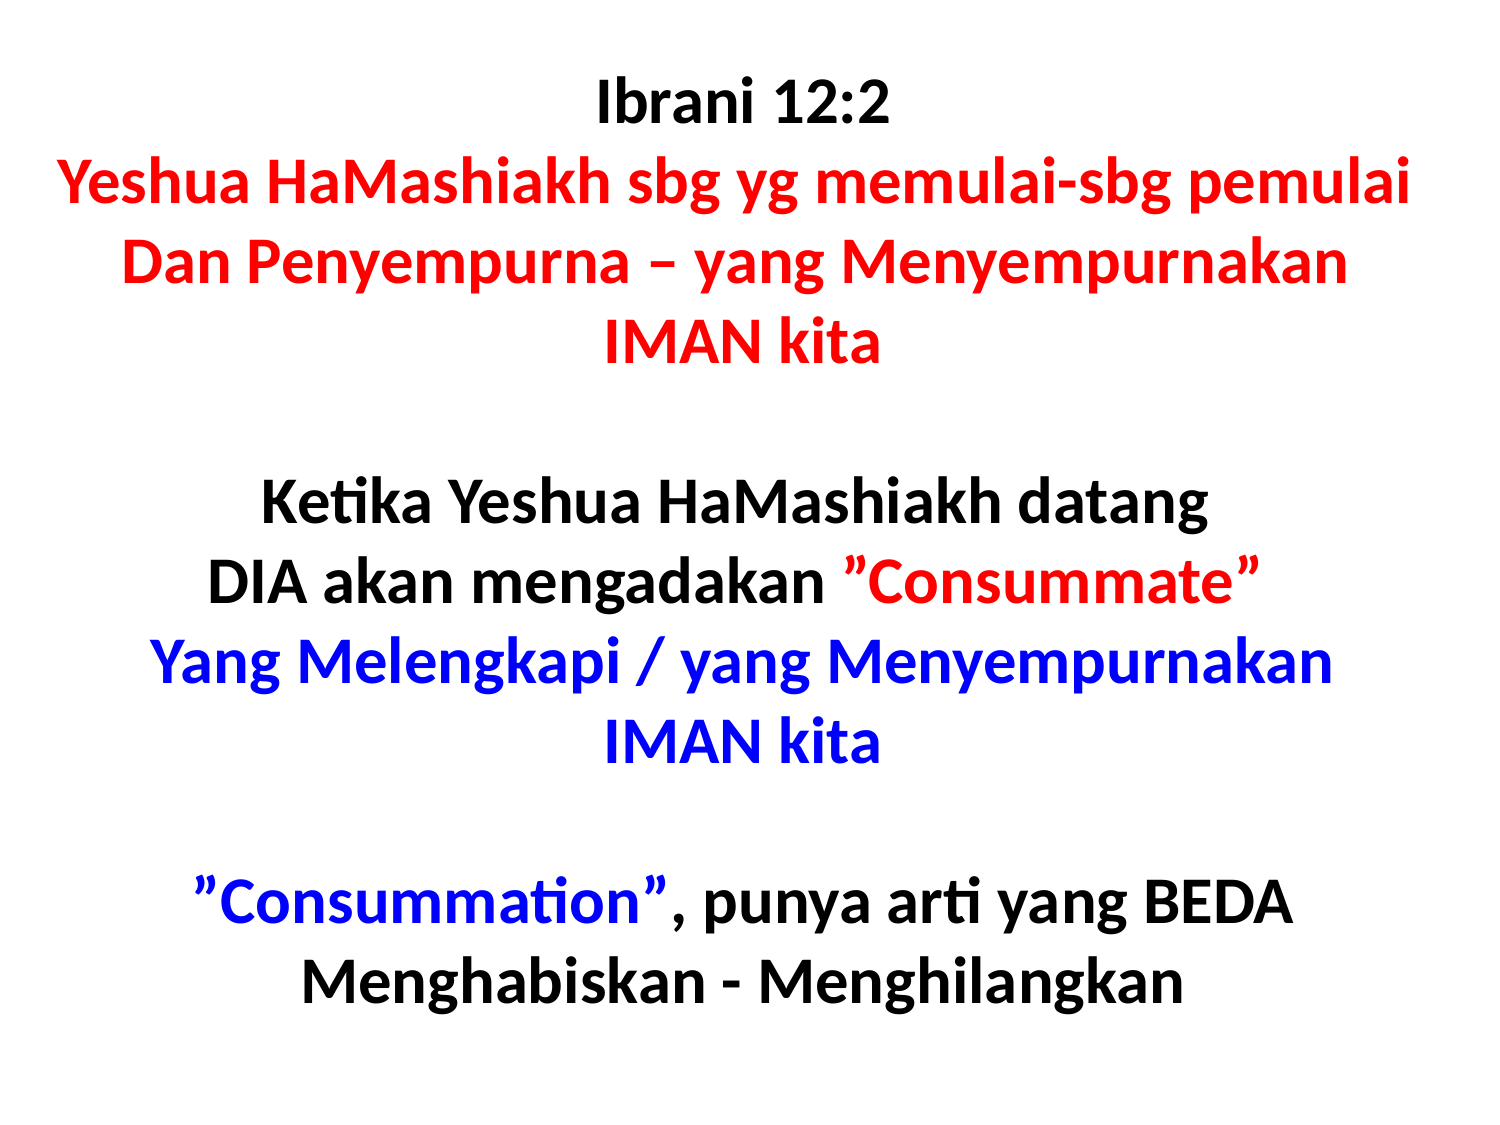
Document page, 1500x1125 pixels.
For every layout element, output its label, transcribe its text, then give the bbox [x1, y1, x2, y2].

text_box Ibrani 12:2 Yeshua HaMashiakh sbg yg memulai-sbg pemulai Dan Penyempurna – yang Menyempurnakan IMAN kita Ketika Yeshua HaMashiakh datang DIA akan mengadakan ”Consummate” Yang Melengkapi / yang Menyempurnakan IMAN kita ”Consummation”, punya arti yang BEDA Menghabiskan - Menghilangkan [42, 49, 1444, 1025]
